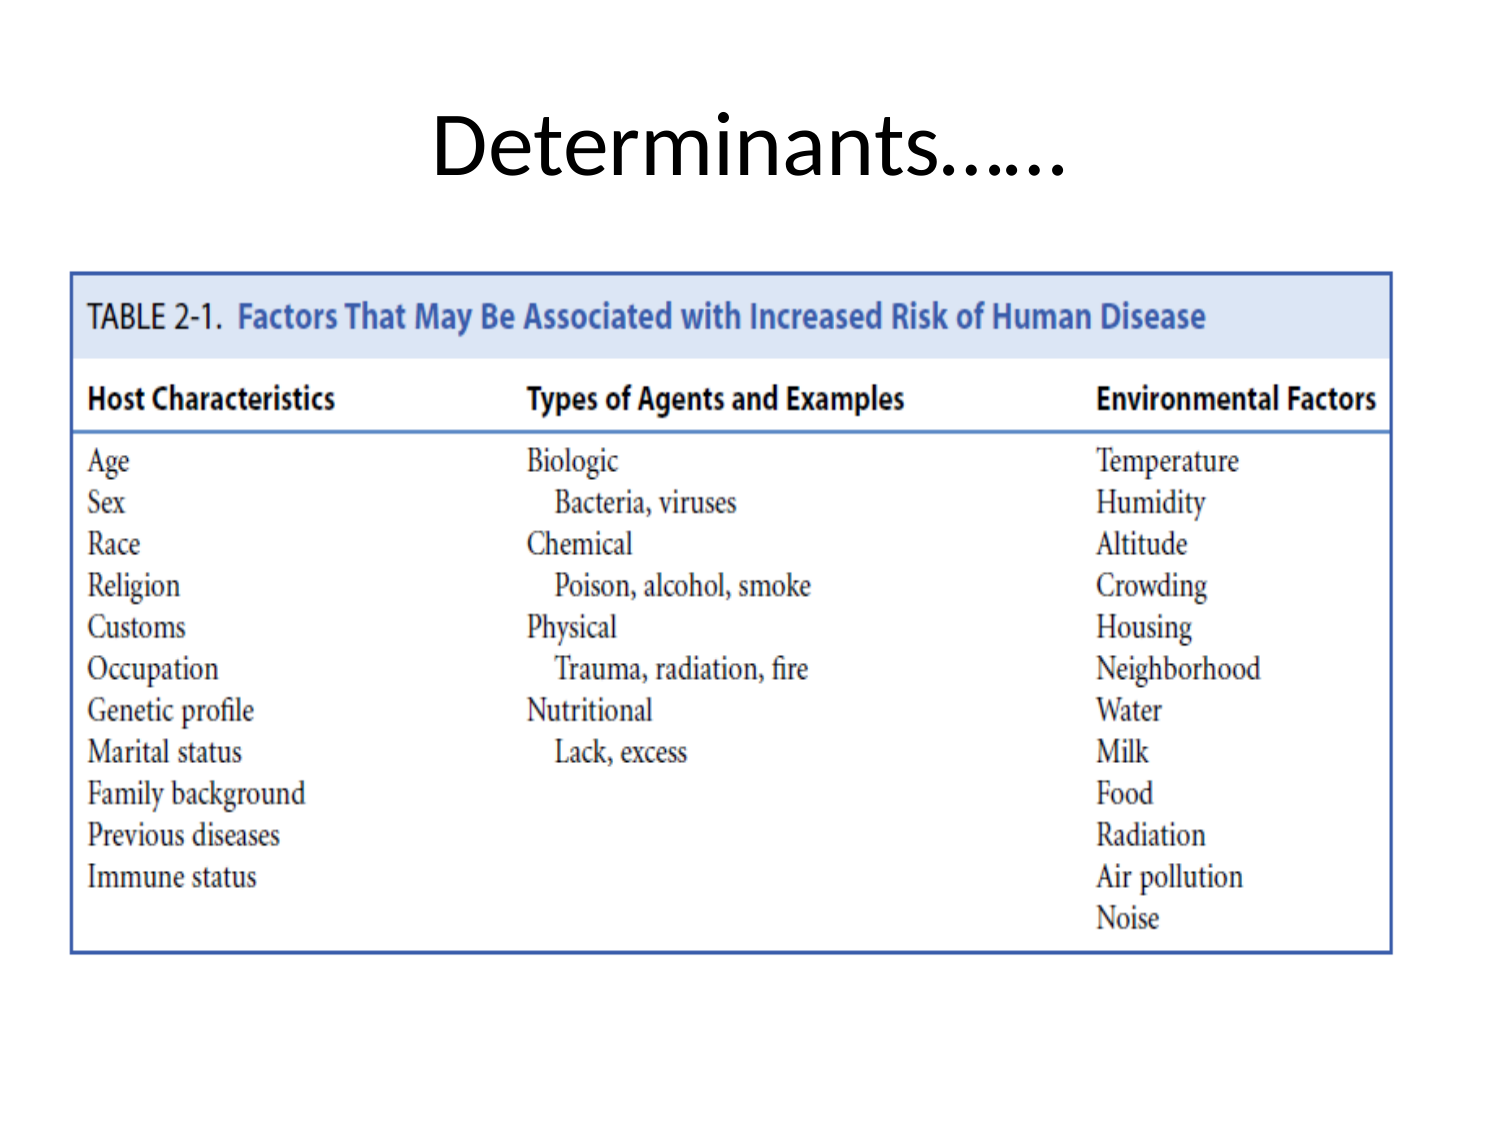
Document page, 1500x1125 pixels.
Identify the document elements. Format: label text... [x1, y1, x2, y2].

title Determinants…… [75, 45, 1425, 233]
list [62, 262, 1398, 963]
